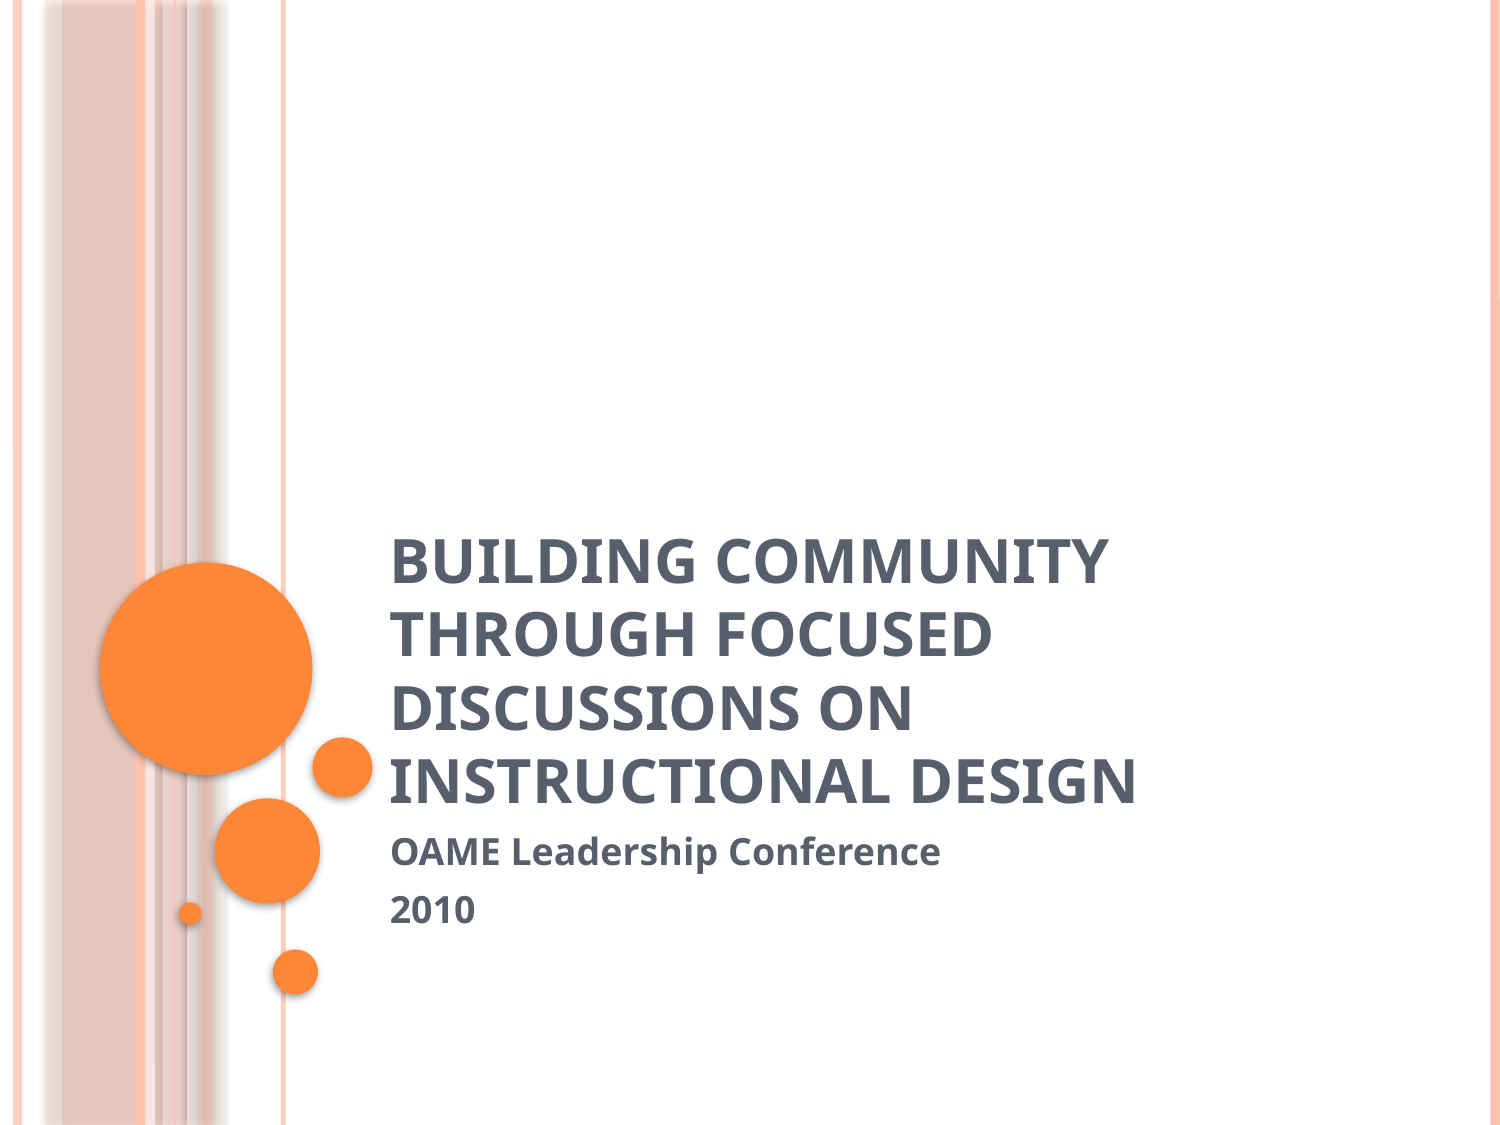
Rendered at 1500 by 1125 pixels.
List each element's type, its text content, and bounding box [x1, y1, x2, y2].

title Building Community through Focused Discussions on Instructional Design [375, 512, 1388, 820]
subtitle OAME Leadership Conference 2010 [375, 820, 1388, 1046]
